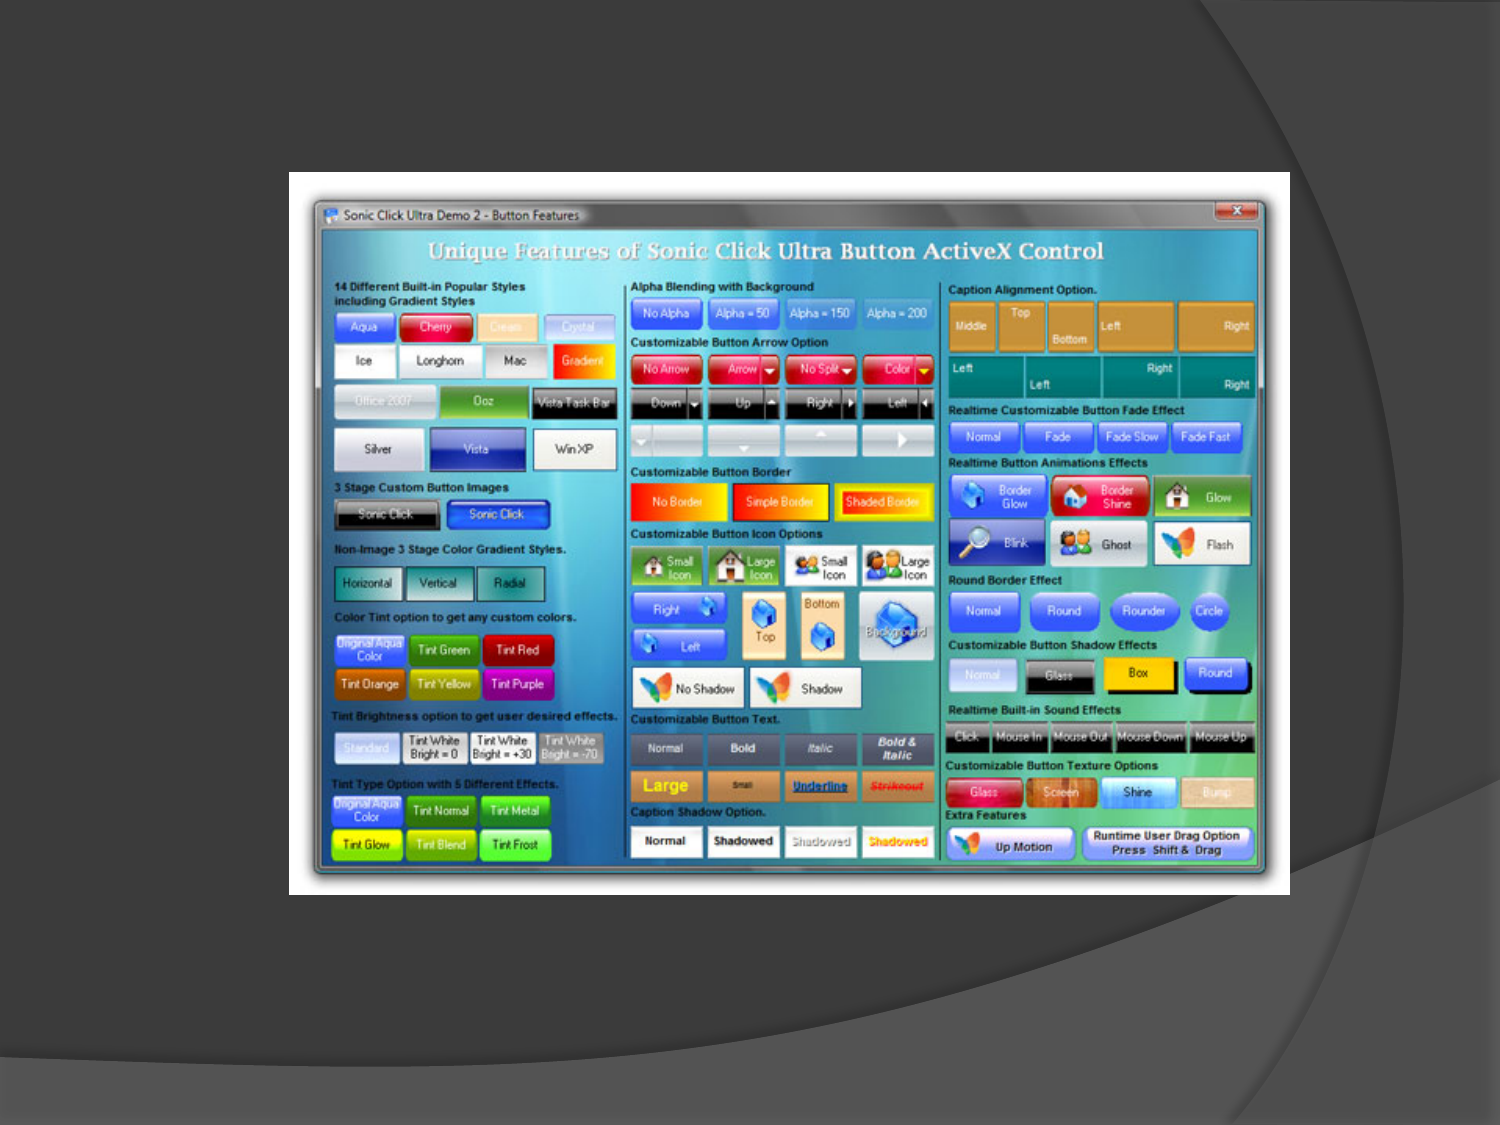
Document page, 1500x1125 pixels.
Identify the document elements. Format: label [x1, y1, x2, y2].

picture [289, 172, 1290, 895]
